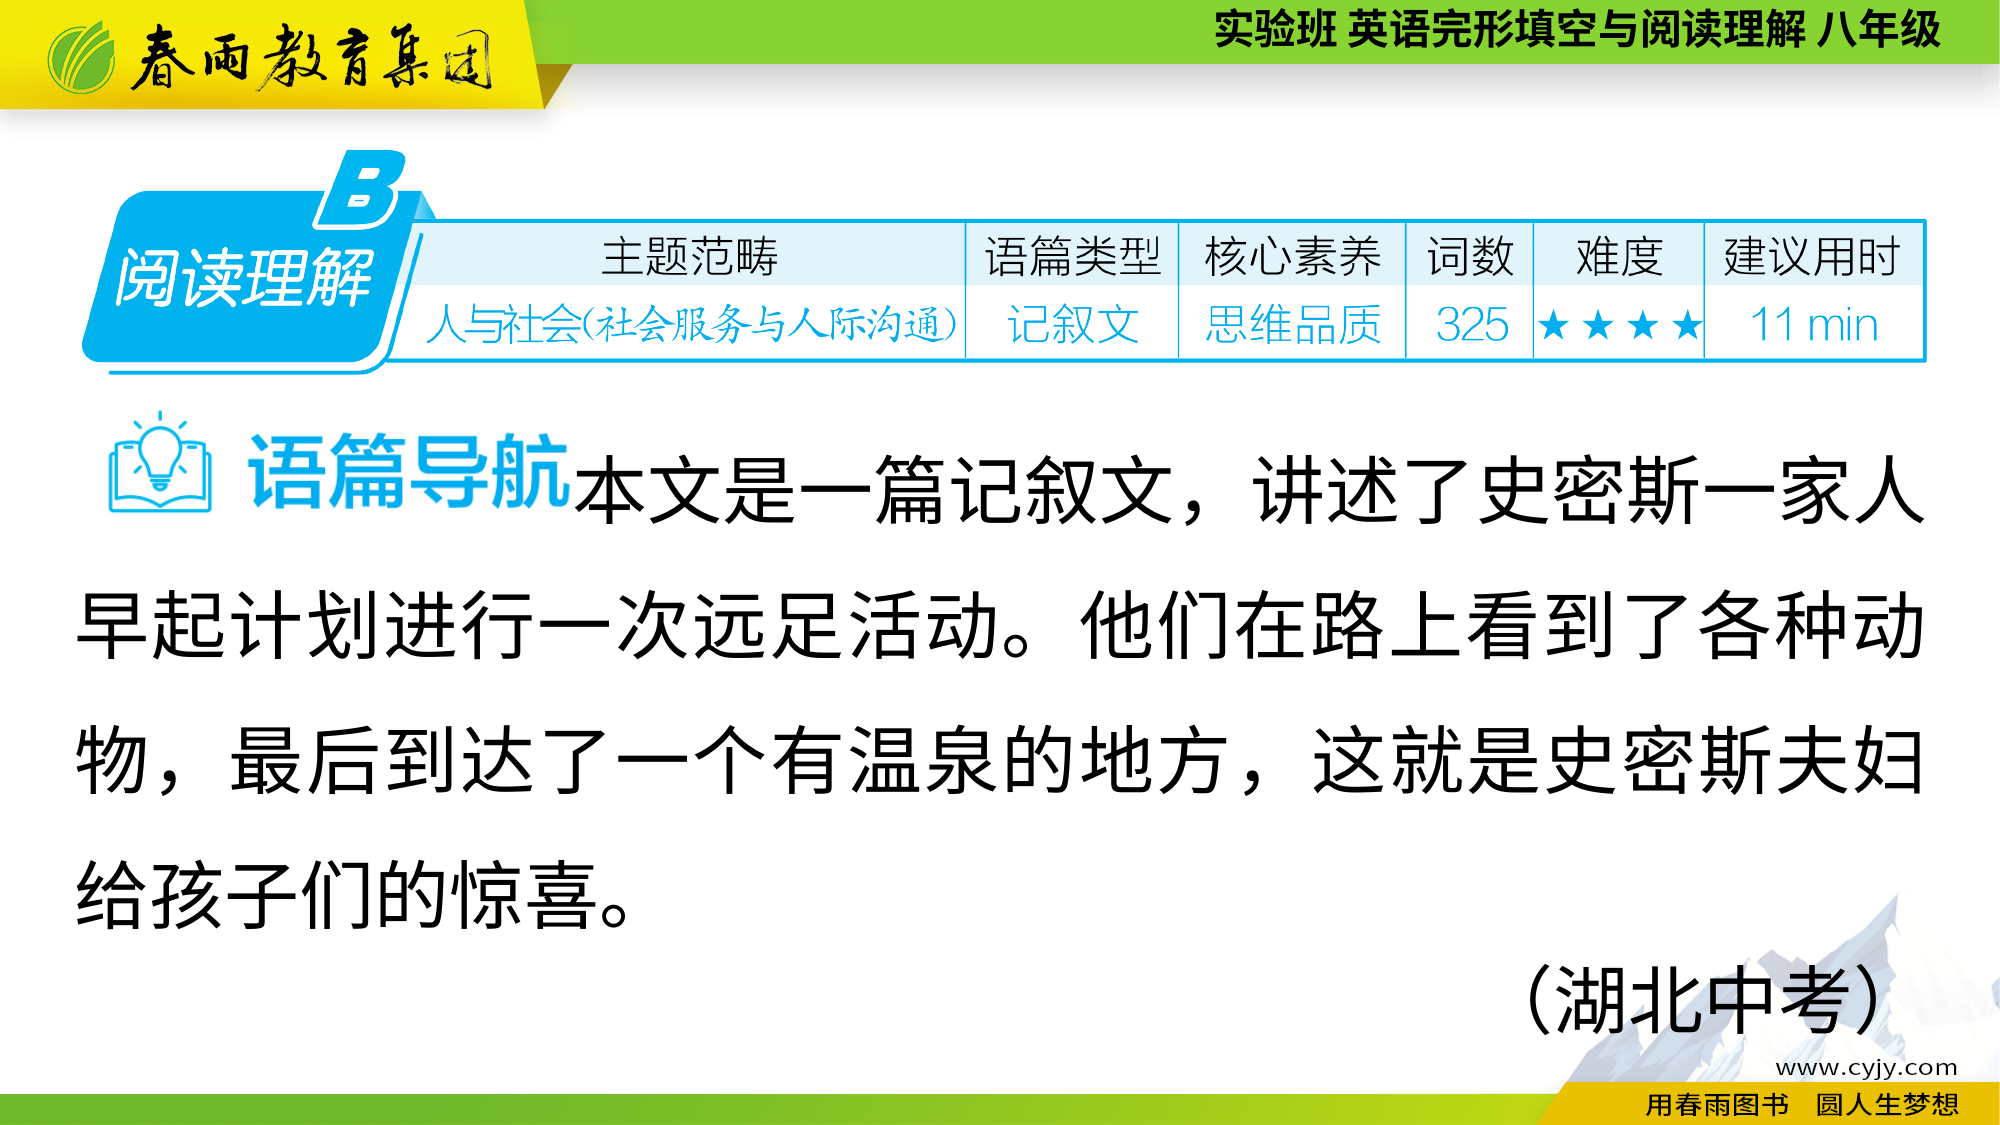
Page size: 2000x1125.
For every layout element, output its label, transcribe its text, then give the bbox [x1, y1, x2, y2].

list 本文是一篇记叙文，讲述了史密斯一家人早起计划进行一次远足活动。他们在路上看到了各种动物，最后到达了一个有温泉的地方，这就是史密斯夫妇给孩子们的惊喜。 [59, 391, 1944, 900]
picture [0, 0, 2000, 1125]
text_box （湖北中考） [59, 900, 1944, 1051]
